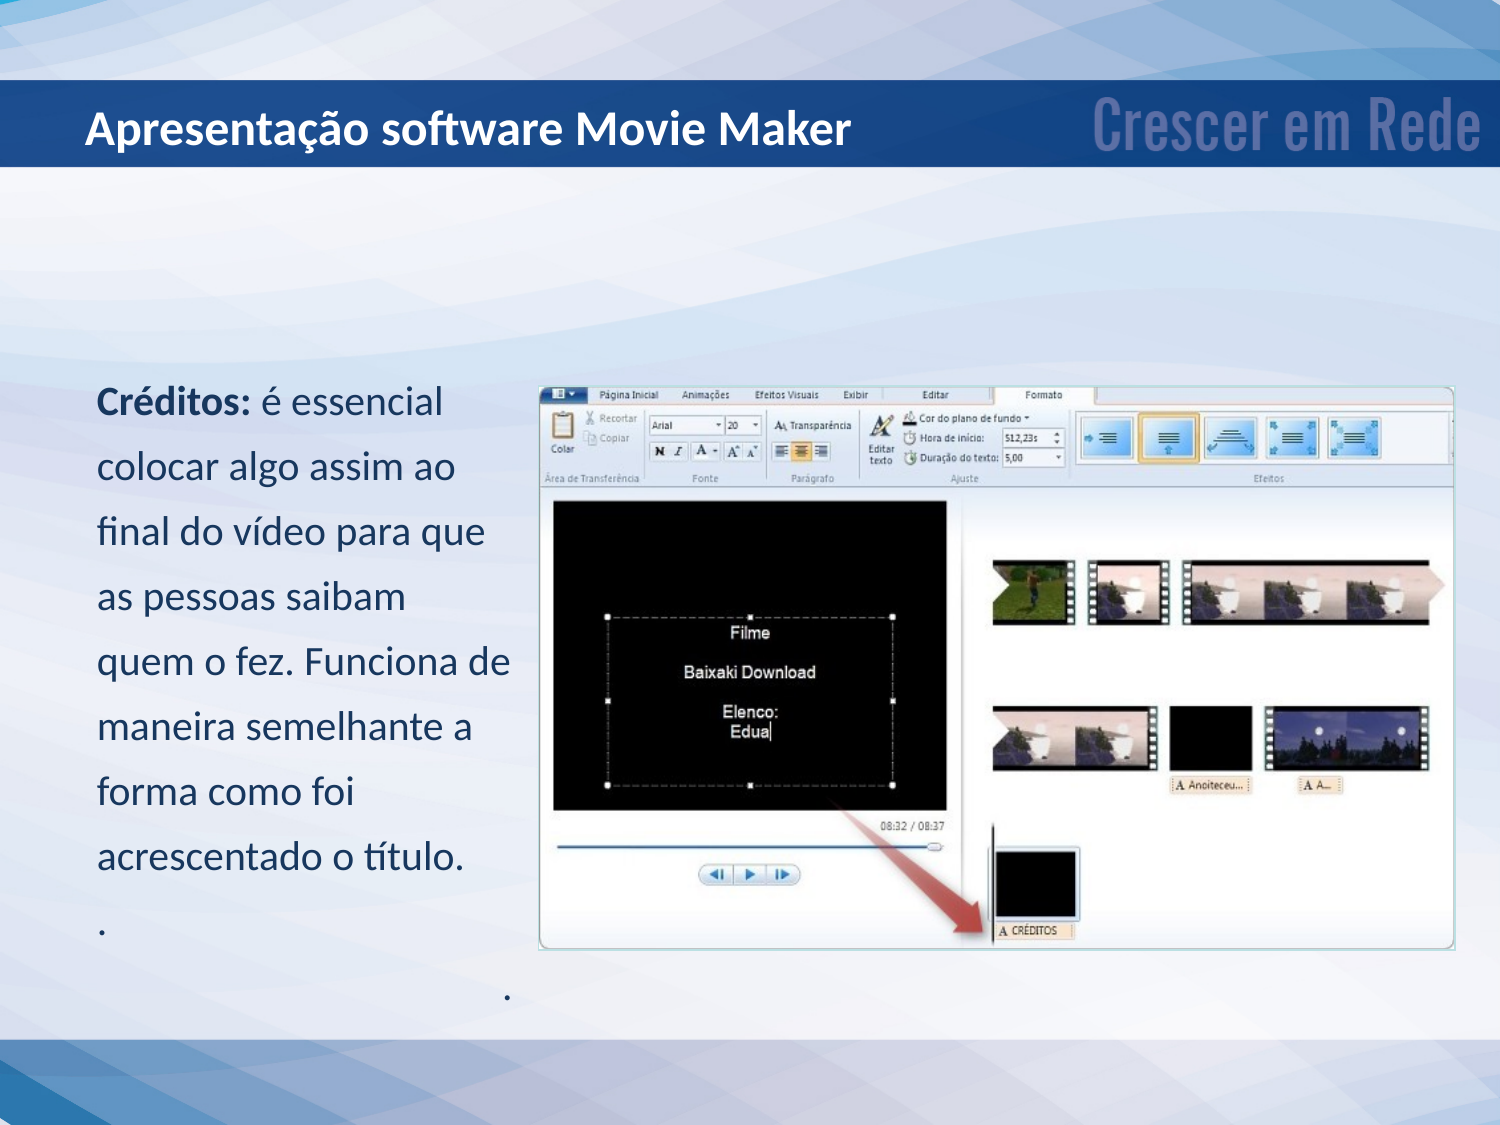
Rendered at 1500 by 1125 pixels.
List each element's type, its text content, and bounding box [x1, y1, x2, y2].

text_box Créditos: é essencial colocar algo assim ao final do vídeo para que as pessoas saibam quem o fez. Funciona de maneira semelhante a forma como foi acrescentado o título. . . [82, 351, 528, 1125]
picture [0, 0, 1500, 1125]
text_box Apresentação software Movie Maker [70, 88, 1430, 223]
